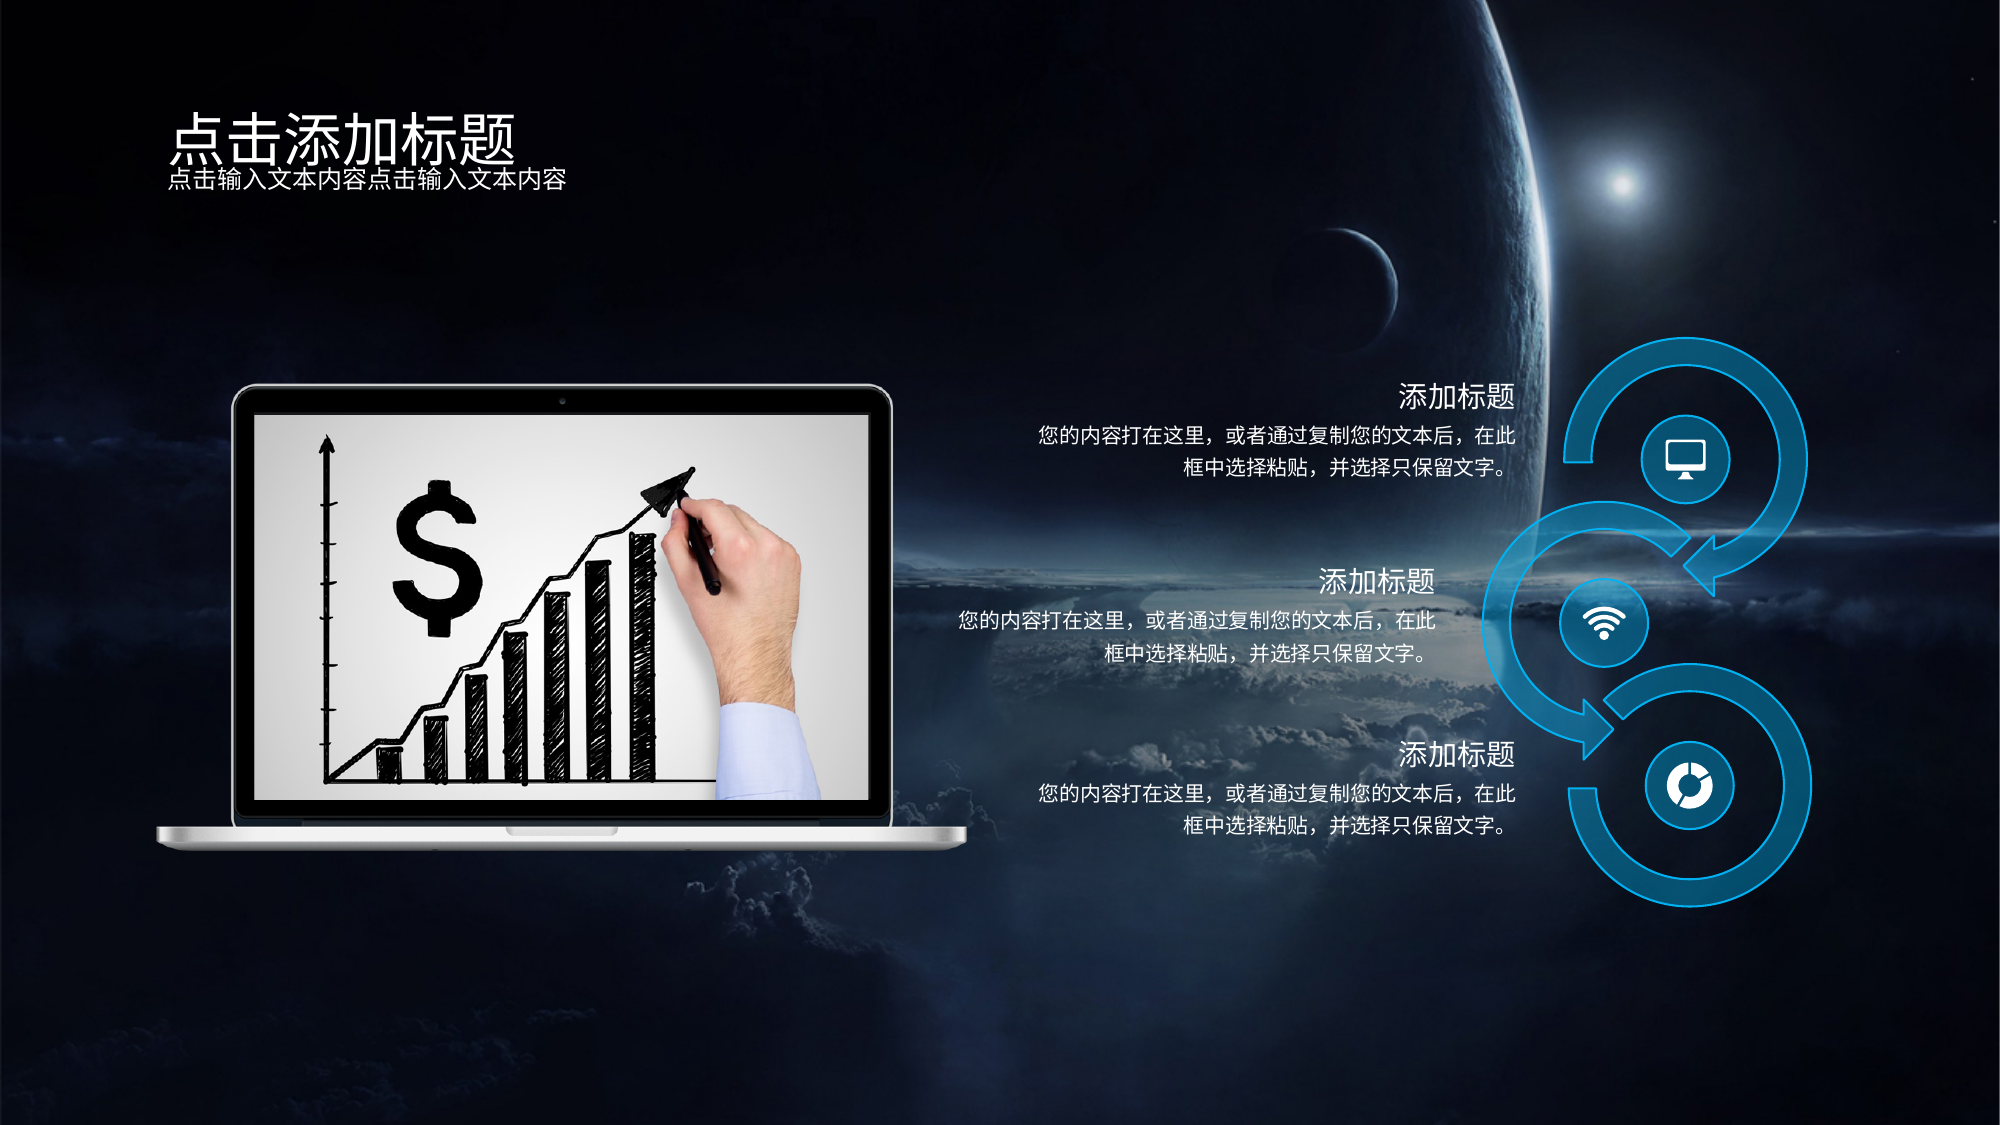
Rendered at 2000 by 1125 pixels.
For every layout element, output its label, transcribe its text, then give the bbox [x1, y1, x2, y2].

text_box 添加标题 [1365, 360, 1531, 413]
text_box [1566, 661, 1814, 909]
text_box [1691, 762, 1709, 779]
text_box 您的内容打在这里，或者通过复制您的文本后，在此框中选择粘贴，并选择只保留文字。 [1022, 407, 1531, 488]
text_box [1480, 499, 1693, 762]
text_box [1562, 335, 1810, 599]
text_box [1666, 762, 1689, 805]
text_box 您的内容打在这里，或者通过复制您的文本后，在此框中选择粘贴，并选择只保留文字。 [972, 592, 1451, 673]
text_box [1639, 413, 1732, 506]
text_box 您的内容打在这里，或者通过复制您的文本后，在此框中选择粘贴，并选择只保留文字。 [1022, 765, 1531, 846]
text_box 点击输入文本内容点击输入文本内容 [152, 155, 583, 201]
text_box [1582, 605, 1627, 641]
text_box 添加标题 [1365, 718, 1531, 771]
text_box 点击添加标题 [152, 60, 532, 155]
text_box [1679, 775, 1713, 809]
text_box [1665, 439, 1706, 480]
text_box [1643, 739, 1736, 832]
picture [0, 0, 2000, 1125]
text_box [1558, 577, 1651, 669]
text_box 添加标题 [1285, 545, 1451, 599]
